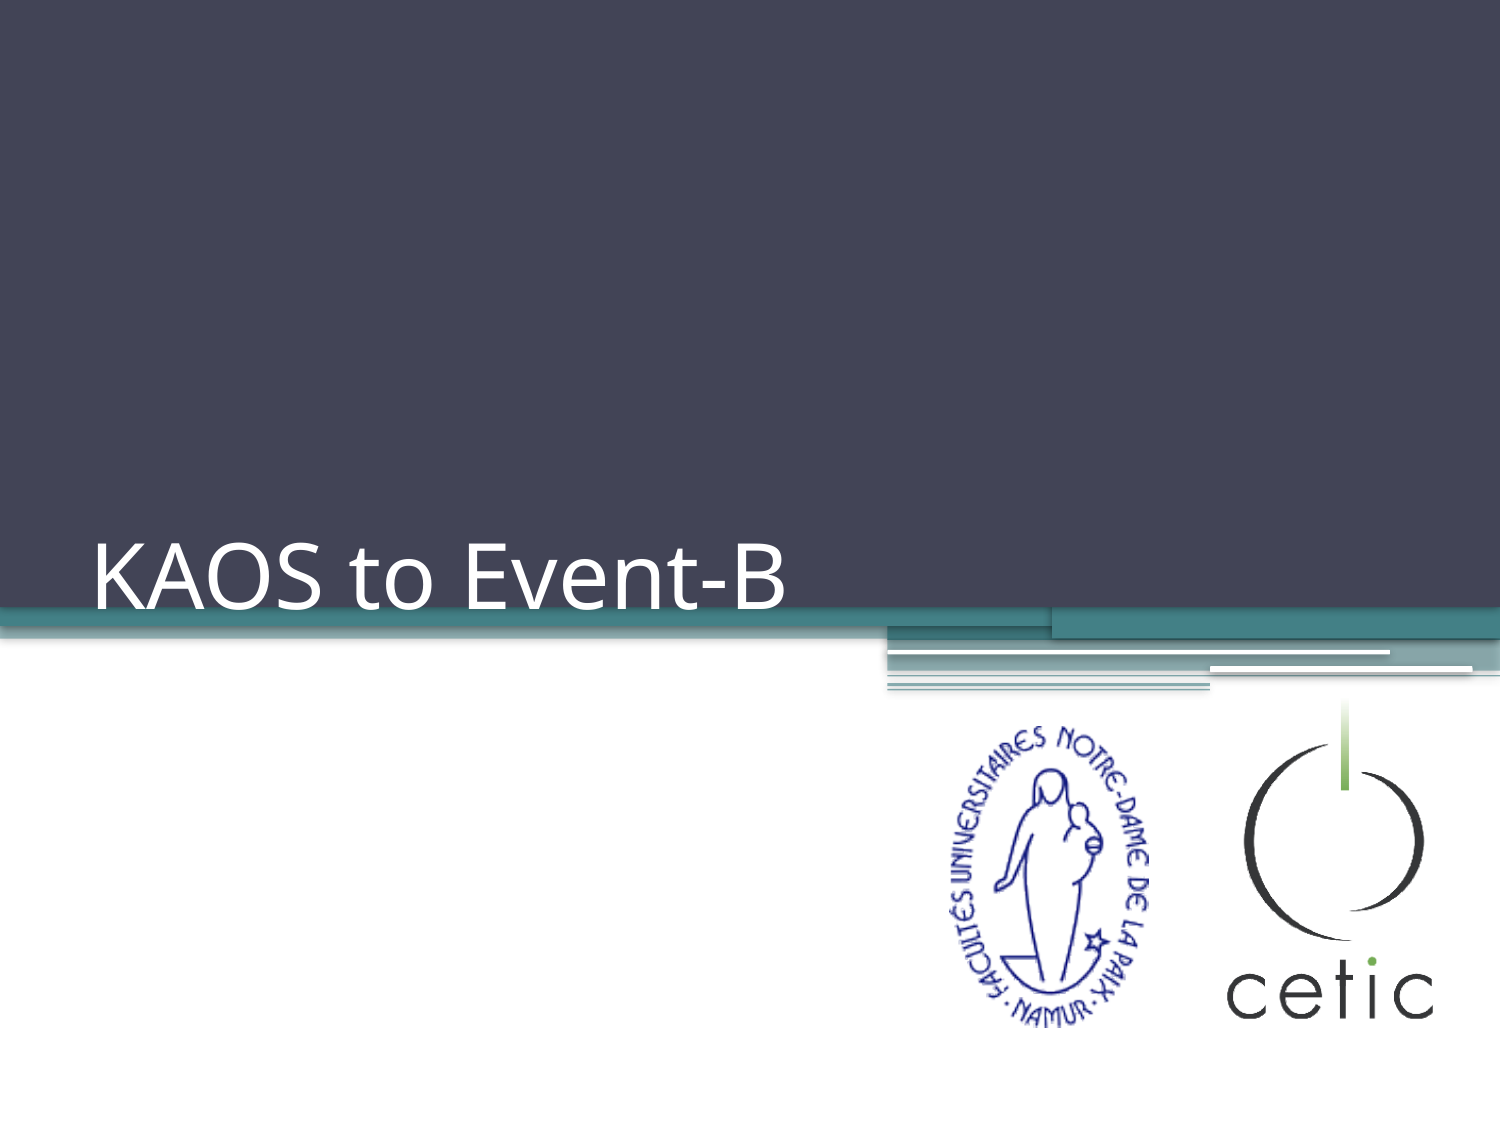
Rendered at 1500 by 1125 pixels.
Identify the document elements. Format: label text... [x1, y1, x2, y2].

picture [949, 726, 1149, 1028]
picture [1222, 691, 1437, 1024]
title KAOS to Event-B [75, 394, 1463, 636]
